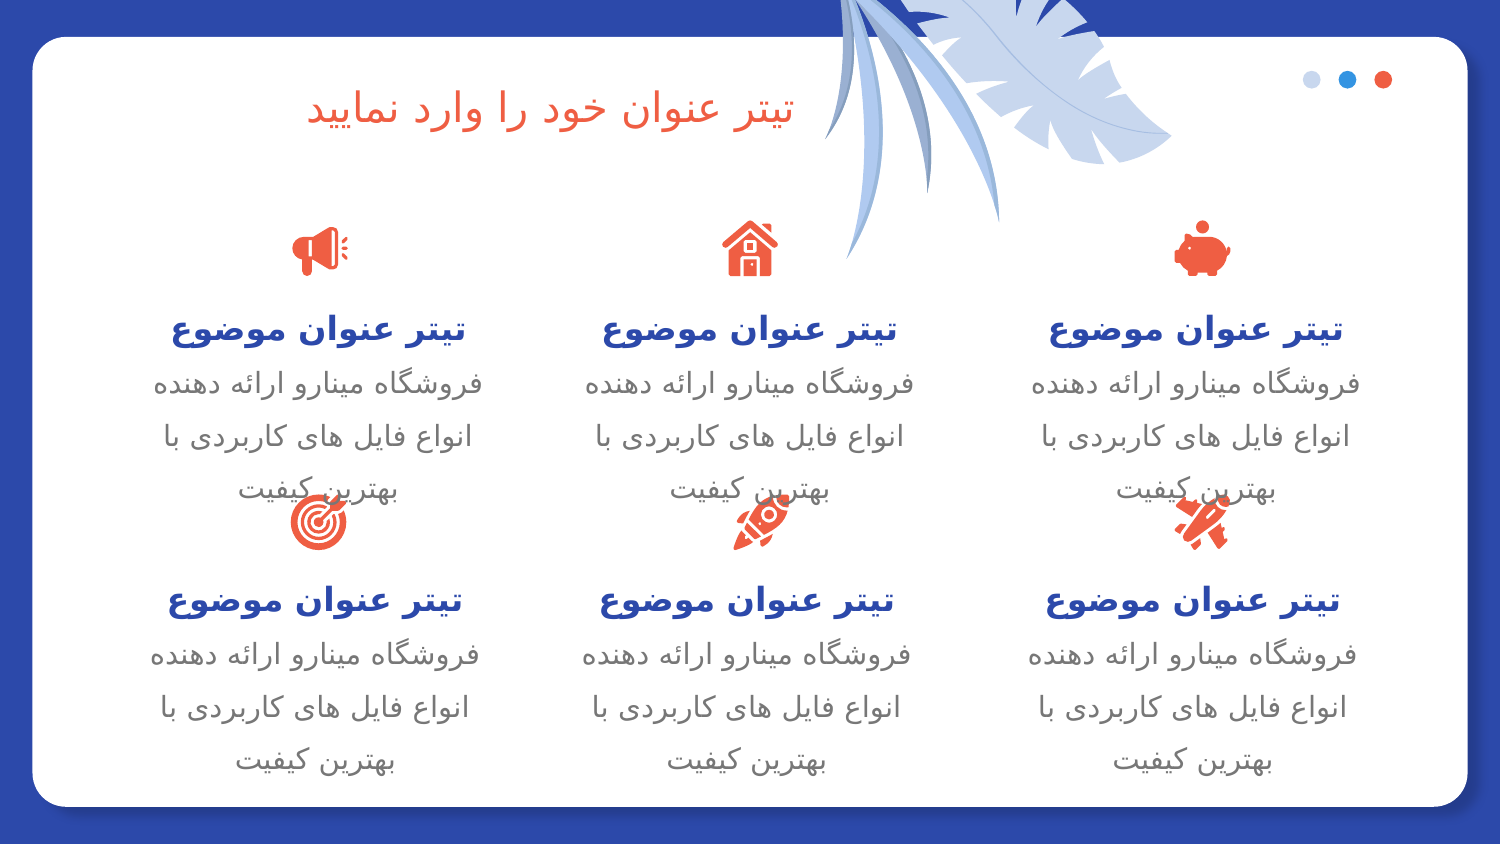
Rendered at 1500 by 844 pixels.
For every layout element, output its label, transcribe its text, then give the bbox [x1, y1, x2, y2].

text_box تیتر عنوان موضوع فروشگاه مینارو ارائه دهنده انواع فایل های کاربردی با بهترین کیفیت [1000, 279, 1392, 512]
text_box تیتر عنوان موضوع فروشگاه مینارو ارائه دهنده انواع فایل های کاربردی با بهترین کیفیت [997, 550, 1389, 783]
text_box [292, 226, 349, 277]
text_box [1174, 494, 1231, 551]
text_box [1174, 220, 1231, 277]
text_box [733, 494, 790, 551]
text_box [290, 494, 348, 551]
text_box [721, 220, 779, 277]
text_box تیتر عنوان موضوع فروشگاه مینارو ارائه دهنده انواع فایل های کاربردی با بهترین کیفیت [122, 279, 515, 512]
text_box تیتر عنوان موضوع فروشگاه مینارو ارائه دهنده انواع فایل های کاربردی با بهترین کیفیت [553, 279, 946, 512]
text_box تیتر عنوان موضوع فروشگاه مینارو ارائه دهنده انواع فایل های کاربردی با بهترین کیفیت [550, 550, 943, 783]
text_box تیتر عنوان خود را وارد نمایید [267, 73, 835, 138]
text_box تیتر عنوان موضوع فروشگاه مینارو ارائه دهنده انواع فایل های کاربردی با بهترین کیفیت [119, 550, 512, 783]
